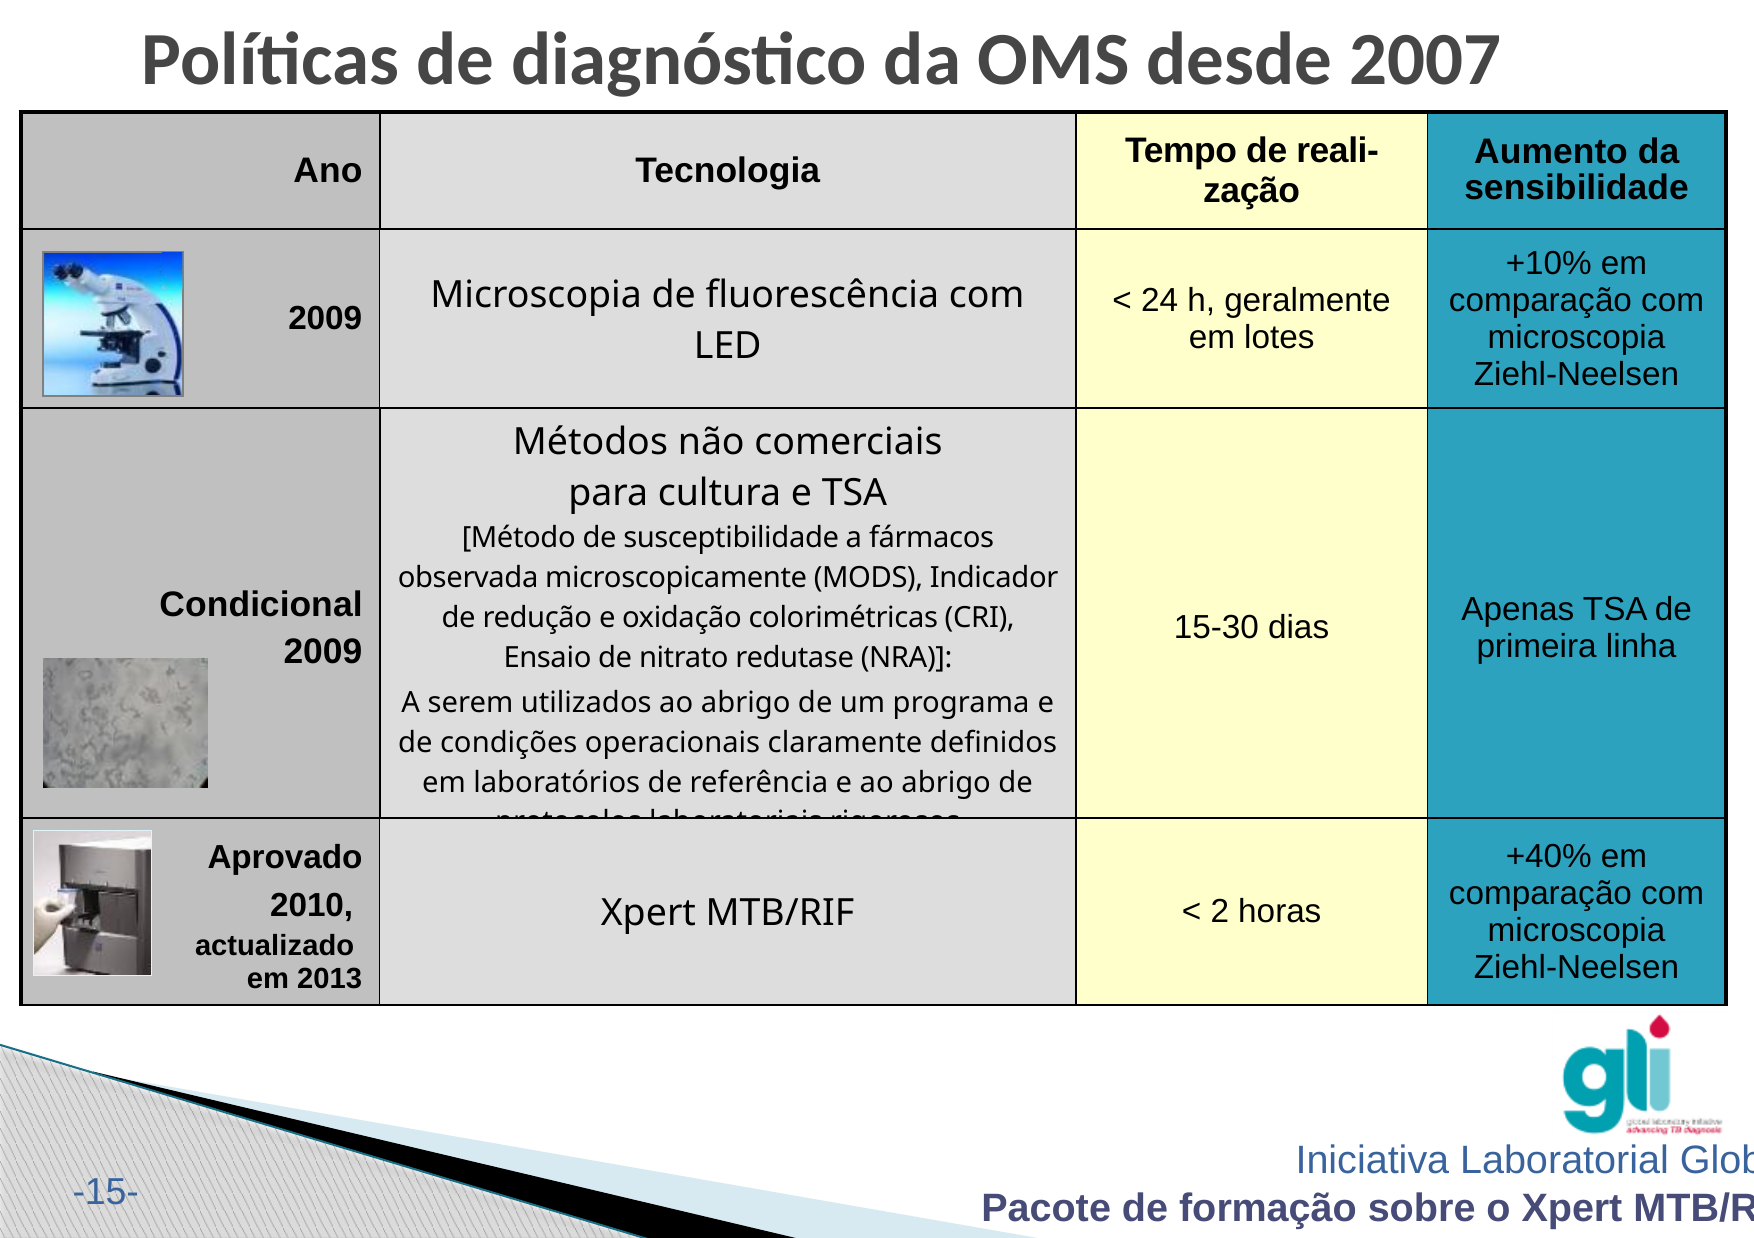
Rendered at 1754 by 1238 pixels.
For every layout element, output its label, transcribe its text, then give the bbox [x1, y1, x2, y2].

table_header ˂ 24 h, geralmente em lotes [1077, 230, 1427, 407]
table_header Apenas TSA de primeira linha [1428, 409, 1724, 817]
table_header +10% em comparação com microscopia Ziehl-Neelsen [1428, 230, 1724, 407]
table_header Tempo de reali-zação [1077, 147, 1427, 228]
table_header Xpert MTB/RIF [380, 819, 1075, 1004]
table_header 2009 [23, 230, 379, 407]
table_header 15-30 dias [1077, 409, 1427, 817]
table_header Ano [23, 114, 379, 228]
table_header < 2 horas [1077, 819, 1427, 1004]
picture [1553, 1011, 1727, 1139]
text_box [43, 252, 183, 396]
picture [34, 831, 151, 975]
table_header Microscopia de fluorescência com LED [380, 230, 1075, 407]
title Políticas de diagnóstico da OMS desde 2007 [126, 0, 1705, 147]
table_header Aprovado 2010, actualizado em 2013 [23, 819, 379, 1004]
table_header Condicional 2009 [23, 409, 379, 817]
table_header +40% em comparação com microscopia Ziehl-Neelsen [1428, 819, 1724, 1004]
picture [43, 658, 208, 788]
table_header Aumento da sensibilidade [1428, 114, 1724, 228]
table_header Métodos não comerciais para cultura e TSA [Método de susceptibilidade a fármacos observada microscopicamente (MODS), Indicador de redução e oxidação colorimétricas (CRI), Ensaio de nitrato redutase (NRA)]: A serem utilizados ao abrigo de um programa e de condições operacionais claramente definidos em laboratórios de referência e ao abrigo de protocolos laboratoriais rigorosos [381, 409, 1075, 817]
table_header Tecnologia [381, 147, 1075, 228]
